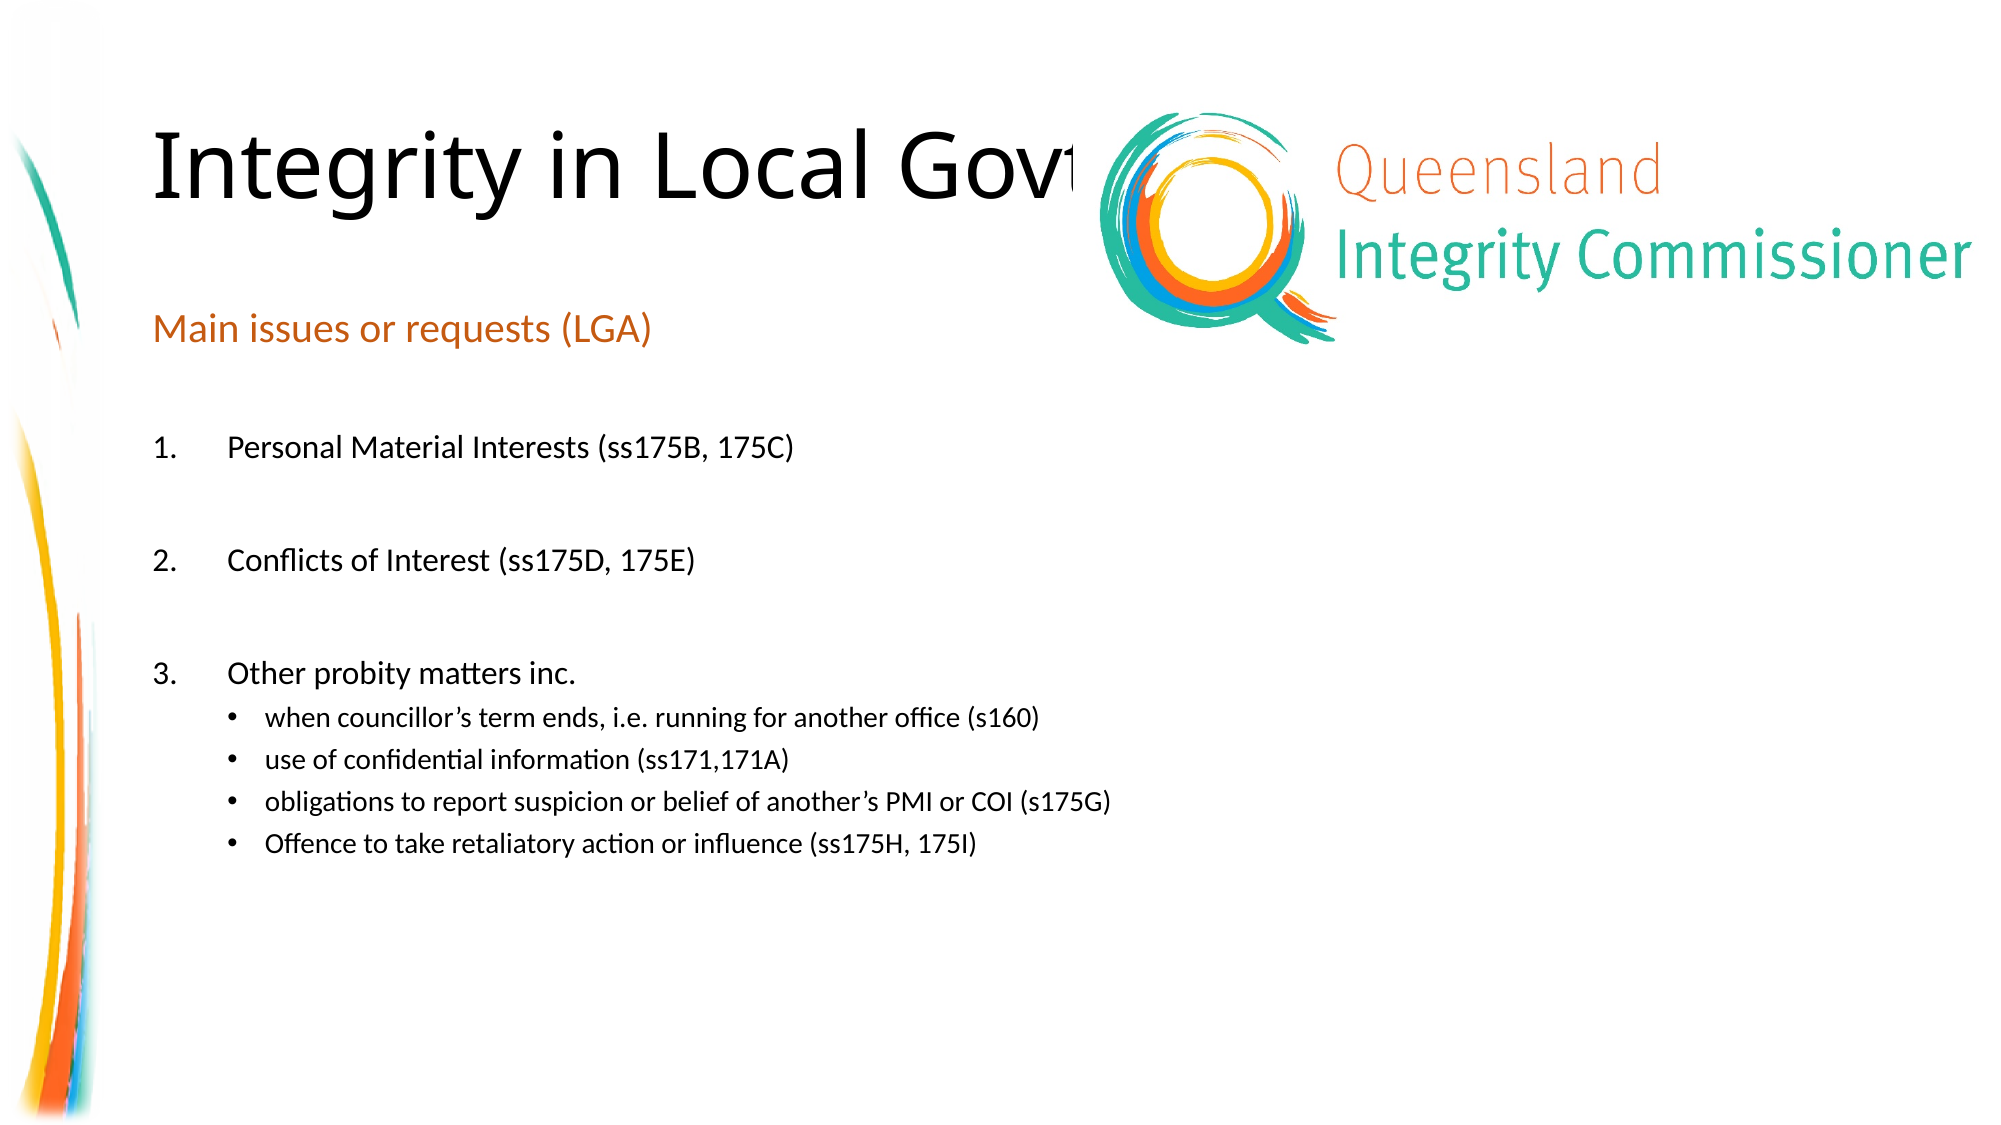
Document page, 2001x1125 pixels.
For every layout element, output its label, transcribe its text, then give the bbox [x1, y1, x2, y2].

picture [1073, 38, 2000, 404]
title Integrity in Local Govt [137, 59, 1073, 278]
picture [0, 0, 111, 1125]
list Main issues or requests (LGA) Personal Material Interests (ss175B, 175C) Conflicts of Interest (ss175D, 175E) Other probity matters inc. when councillor’s term ends, i.e. running for another office (s160) use of confidential information (ss171,171A) obligations to report suspicion or belief of another’s PMI or COI (s175G) Offence to take retaliatory action or influence (ss175H, 175I) [137, 299, 1863, 1014]
